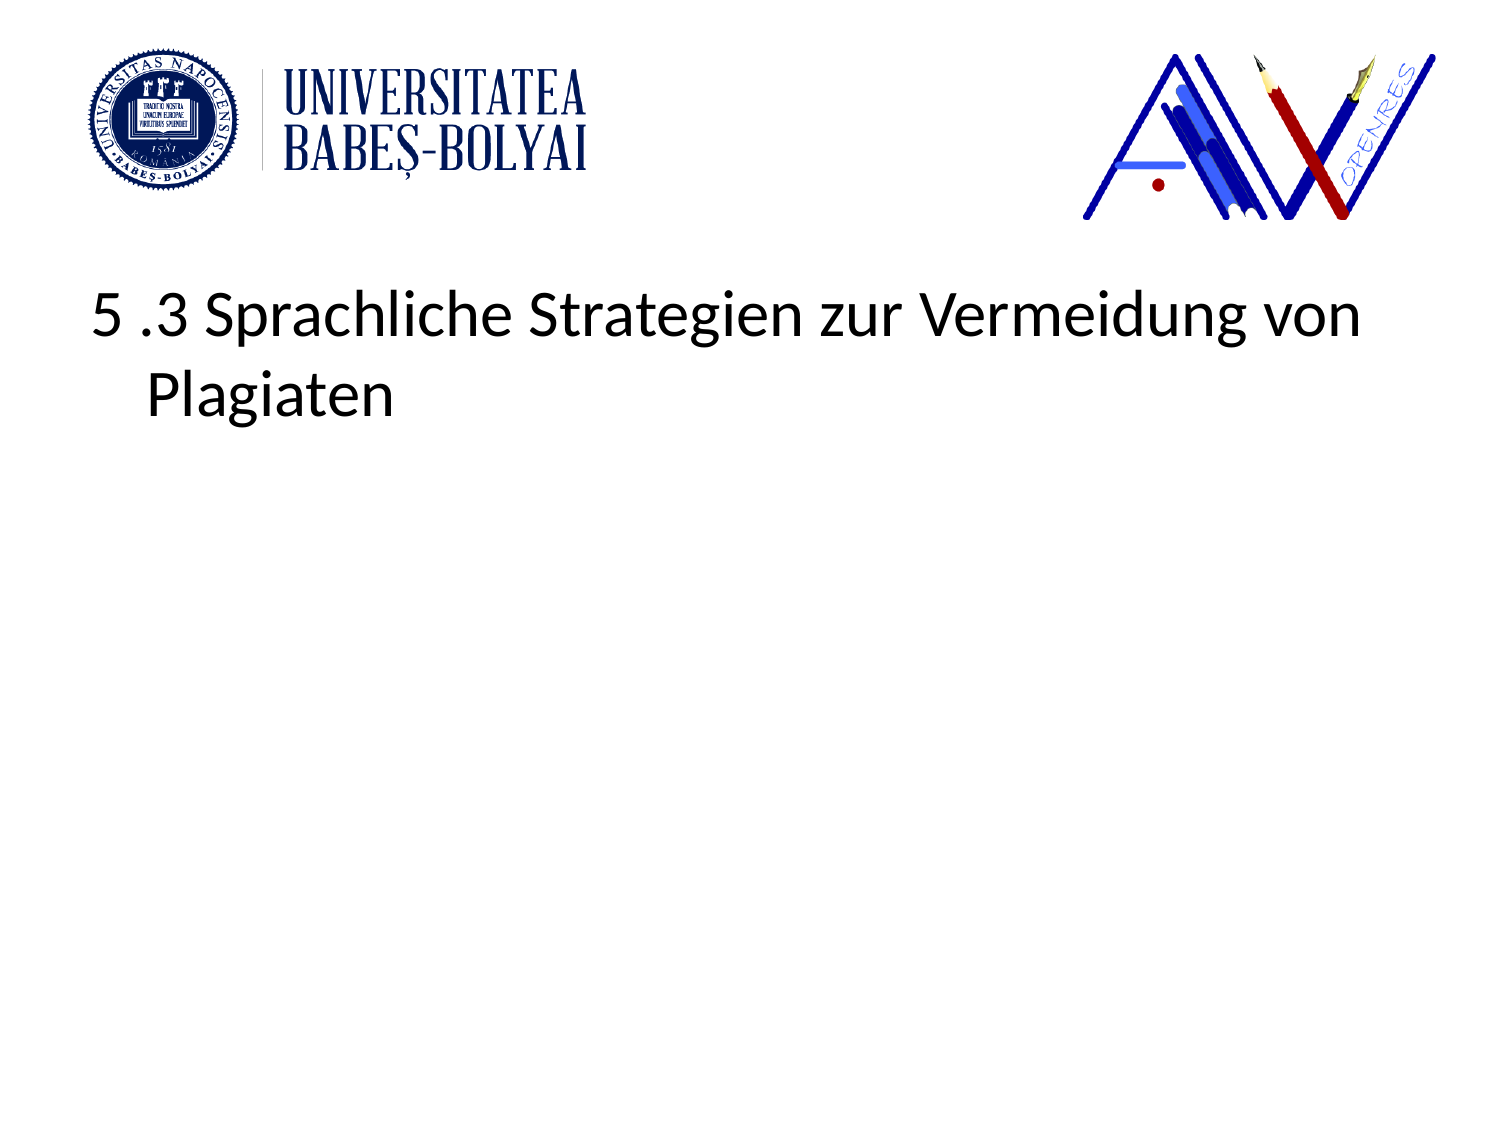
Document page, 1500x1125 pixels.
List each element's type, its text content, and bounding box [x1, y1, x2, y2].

picture [76, 42, 597, 197]
picture [1083, 54, 1436, 220]
list 5 .3 Sprachliche Strategien zur Vermeidung von Plagiaten [75, 262, 1425, 1005]
